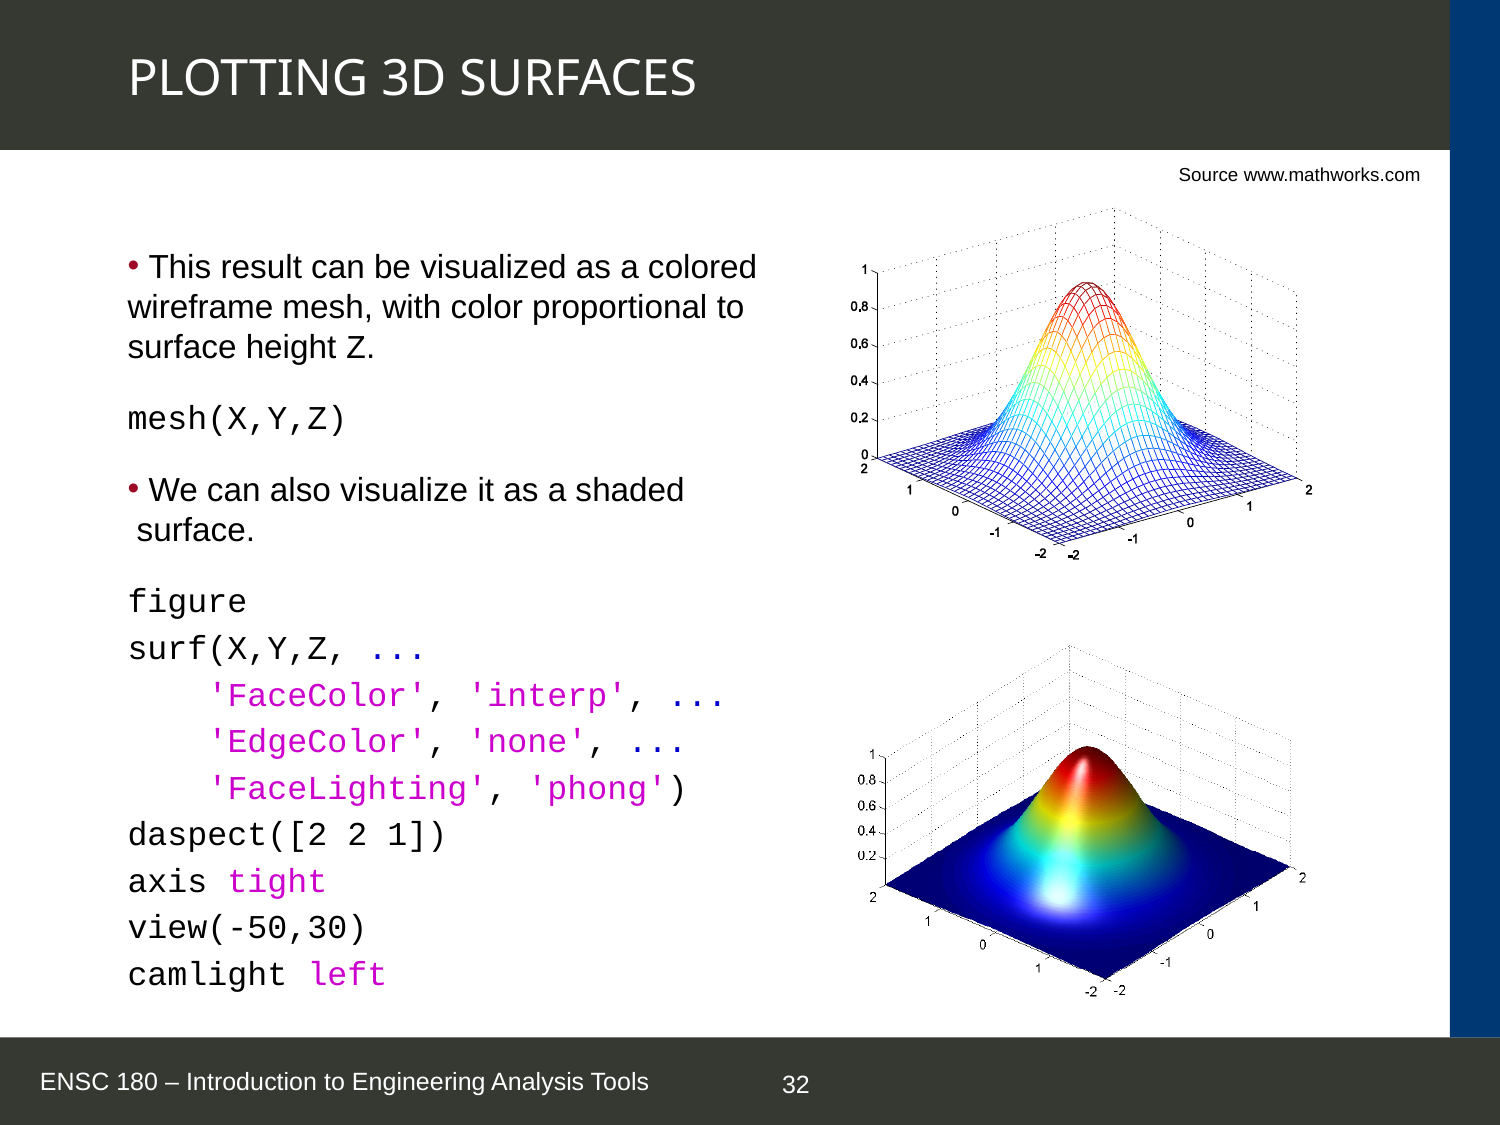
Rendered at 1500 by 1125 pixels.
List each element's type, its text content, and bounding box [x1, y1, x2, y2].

list This result can be visualized as a colored wireframe mesh, with color proportional to surface height Z. mesh(X,Y,Z) We can also visualize it as a shaded surface. figure surf(X,Y,Z, ... 'FaceColor', 'interp', ... 'EdgeColor', 'none', ... 'FaceLighting', 'phong') daspect([2 2 1]) axis tight view(-50,30) camlight left [112, 237, 1388, 1029]
picture [806, 177, 1348, 589]
text_box Source www.mathworks.com [1164, 155, 1436, 193]
footer ENSC 180 – Introduction to Engineering Analysis Tools [24, 1057, 740, 1113]
picture [810, 614, 1346, 1025]
title PLOTTING 3D SURFACES [112, 37, 1450, 138]
